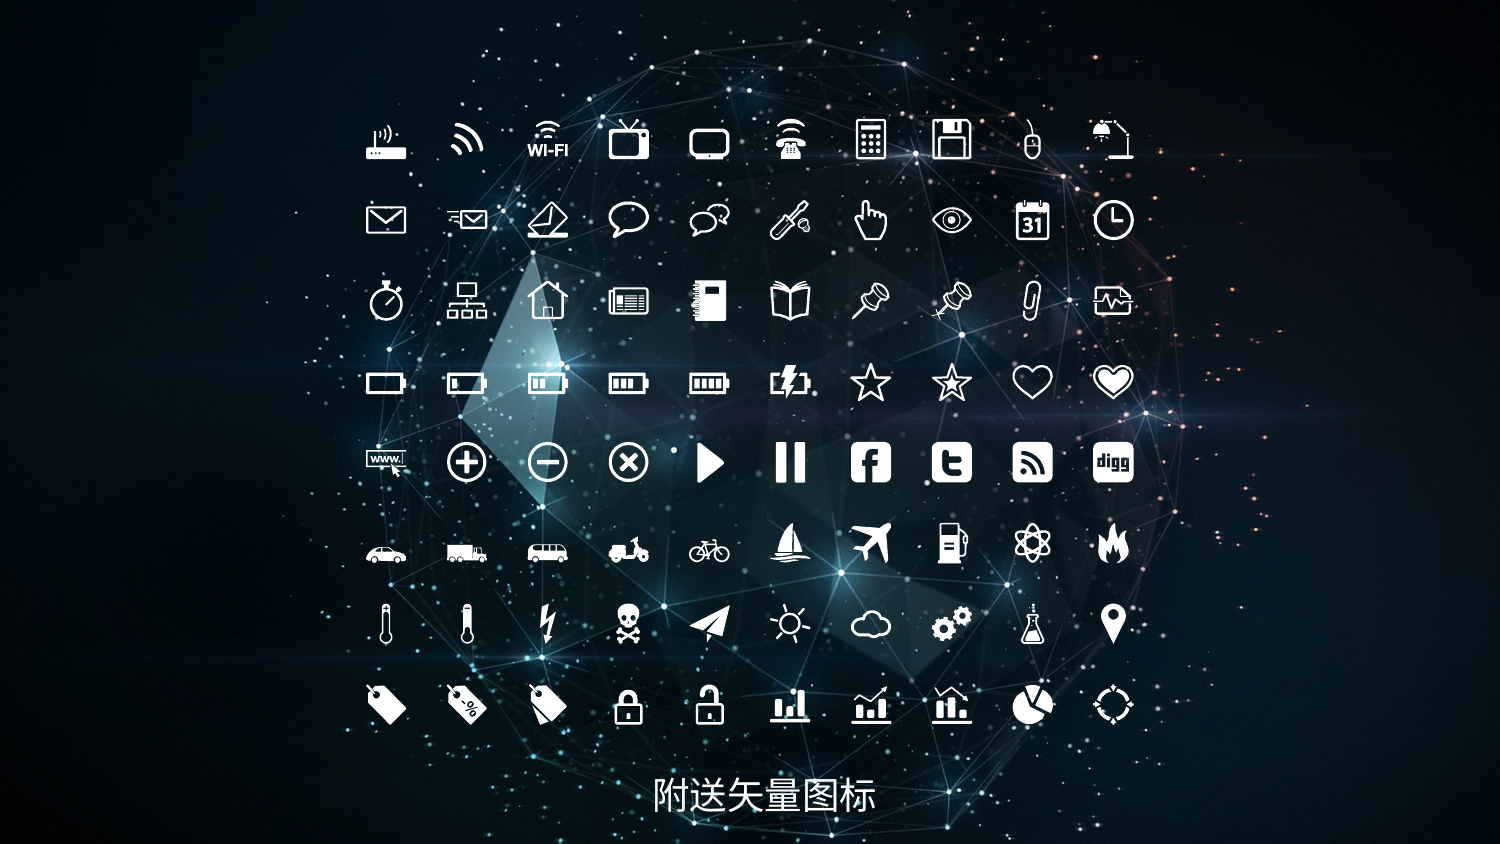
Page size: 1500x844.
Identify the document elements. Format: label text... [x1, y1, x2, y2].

text_box [1110, 717, 1117, 725]
text_box [454, 133, 473, 153]
text_box [371, 557, 378, 563]
text_box [1012, 691, 1045, 724]
text_box [779, 612, 801, 635]
text_box [1025, 629, 1041, 641]
text_box [1094, 286, 1131, 300]
text_box [461, 309, 473, 319]
text_box [555, 144, 564, 157]
text_box [1014, 523, 1051, 563]
text_box [535, 120, 560, 128]
text_box [454, 122, 484, 152]
text_box [777, 118, 806, 127]
text_box [706, 203, 730, 225]
text_box [366, 684, 376, 695]
text_box [617, 603, 640, 628]
text_box [1115, 706, 1130, 721]
text_box [1012, 441, 1053, 483]
text_box [543, 135, 553, 139]
text_box [1098, 369, 1130, 394]
text_box [460, 603, 474, 644]
text_box [536, 459, 560, 465]
text_box [1021, 614, 1045, 644]
text_box [689, 372, 730, 395]
text_box [1093, 365, 1134, 400]
text_box [369, 209, 403, 224]
text_box [368, 685, 407, 725]
text_box [931, 281, 972, 320]
text_box [1022, 217, 1033, 233]
text_box [706, 633, 712, 643]
text_box [464, 214, 483, 223]
text_box [774, 698, 783, 717]
text_box [775, 442, 787, 483]
text_box [614, 689, 643, 725]
text_box [791, 372, 811, 395]
text_box [792, 634, 798, 644]
text_box [1093, 441, 1134, 483]
text_box [1110, 684, 1117, 692]
text_box [932, 362, 973, 401]
text_box [851, 441, 892, 483]
text_box [794, 442, 806, 483]
text_box [1015, 202, 1050, 241]
text_box [456, 282, 478, 297]
text_box [1034, 217, 1041, 233]
text_box [446, 372, 487, 395]
text_box [780, 365, 798, 399]
text_box [774, 553, 793, 557]
text_box [851, 523, 891, 564]
text_box [1115, 688, 1130, 702]
text_box [802, 624, 811, 630]
text_box [715, 378, 722, 389]
text_box [628, 378, 634, 389]
text_box [688, 539, 730, 563]
text_box [1022, 280, 1042, 321]
text_box 附送矢量图标 [637, 764, 892, 825]
text_box [446, 544, 487, 561]
text_box [1108, 136, 1134, 159]
text_box [1093, 701, 1101, 708]
text_box [369, 280, 403, 321]
text_box [391, 463, 400, 478]
text_box [532, 705, 549, 725]
text_box [455, 450, 478, 474]
text_box [446, 309, 459, 319]
text_box [1012, 365, 1053, 400]
text_box [783, 603, 788, 613]
text_box [540, 603, 557, 644]
text_box [878, 698, 886, 718]
text_box [620, 378, 627, 389]
text_box [779, 559, 799, 563]
text_box [540, 378, 546, 389]
text_box [851, 720, 892, 724]
text_box [1093, 200, 1134, 241]
text_box [616, 295, 623, 305]
text_box [776, 137, 806, 148]
text_box [769, 200, 809, 240]
text_box [932, 720, 973, 724]
text_box [1101, 603, 1127, 644]
text_box [770, 280, 811, 321]
text_box [1093, 123, 1110, 134]
text_box [379, 603, 393, 644]
text_box [932, 118, 972, 160]
text_box [689, 211, 718, 237]
text_box [608, 118, 649, 160]
text_box [451, 143, 463, 156]
text_box [619, 452, 639, 472]
text_box [1111, 206, 1124, 223]
text_box [931, 616, 956, 642]
text_box [533, 378, 539, 389]
text_box [448, 685, 487, 725]
text_box [1097, 688, 1112, 702]
text_box [851, 282, 890, 320]
text_box [1126, 701, 1134, 708]
text_box [947, 216, 956, 224]
text_box [528, 441, 568, 483]
text_box [797, 218, 810, 233]
text_box [1094, 303, 1131, 315]
text_box [386, 125, 392, 143]
text_box [953, 606, 972, 626]
text_box [853, 686, 888, 703]
text_box [366, 372, 407, 395]
text_box [1097, 706, 1112, 721]
text_box [527, 280, 568, 320]
text_box [854, 200, 887, 241]
text_box [370, 456, 399, 463]
text_box [366, 450, 407, 468]
text_box [383, 128, 387, 140]
text_box [782, 127, 801, 133]
text_box [460, 210, 488, 229]
text_box [529, 684, 538, 693]
text_box [937, 522, 969, 564]
text_box [689, 605, 730, 637]
text_box [934, 686, 969, 702]
text_box [608, 441, 649, 483]
picture [0, 0, 1500, 844]
text_box [932, 207, 972, 234]
text_box [527, 544, 568, 561]
text_box [781, 142, 801, 159]
text_box [867, 709, 875, 718]
text_box [931, 441, 972, 483]
text_box [1025, 684, 1041, 703]
text_box [689, 128, 730, 160]
text_box [1035, 690, 1053, 713]
text_box [608, 201, 649, 238]
text_box [1024, 118, 1041, 160]
text_box [527, 144, 544, 157]
text_box [475, 309, 488, 319]
text_box [701, 378, 707, 389]
text_box [1098, 523, 1129, 564]
text_box [770, 718, 811, 723]
text_box [608, 536, 649, 563]
text_box [793, 530, 803, 552]
text_box [695, 684, 724, 725]
text_box [527, 201, 568, 238]
text_box [770, 555, 811, 560]
text_box [694, 280, 727, 321]
text_box [448, 298, 485, 308]
text_box [959, 709, 967, 718]
text_box [616, 627, 640, 644]
text_box [532, 206, 553, 227]
text_box [776, 632, 783, 640]
text_box [366, 547, 407, 562]
text_box [1093, 293, 1134, 310]
text_box [708, 378, 715, 389]
text_box [608, 372, 649, 395]
text_box [942, 374, 961, 392]
text_box [530, 685, 567, 722]
text_box [777, 523, 793, 552]
text_box [608, 287, 649, 315]
text_box [797, 690, 805, 717]
text_box [452, 378, 458, 389]
text_box [697, 442, 724, 483]
text_box [385, 296, 395, 306]
text_box [850, 362, 892, 402]
text_box [613, 378, 619, 389]
text_box [855, 118, 887, 160]
text_box [786, 706, 794, 717]
text_box [856, 704, 864, 718]
text_box [861, 125, 881, 130]
text_box [540, 127, 556, 133]
text_box [694, 378, 700, 389]
text_box [770, 372, 784, 395]
text_box [947, 697, 956, 718]
text_box [936, 700, 944, 718]
text_box [528, 372, 569, 395]
text_box [797, 608, 805, 616]
text_box [851, 610, 892, 639]
text_box [366, 131, 407, 160]
text_box [446, 684, 456, 695]
text_box [366, 206, 407, 234]
text_box [447, 441, 487, 483]
